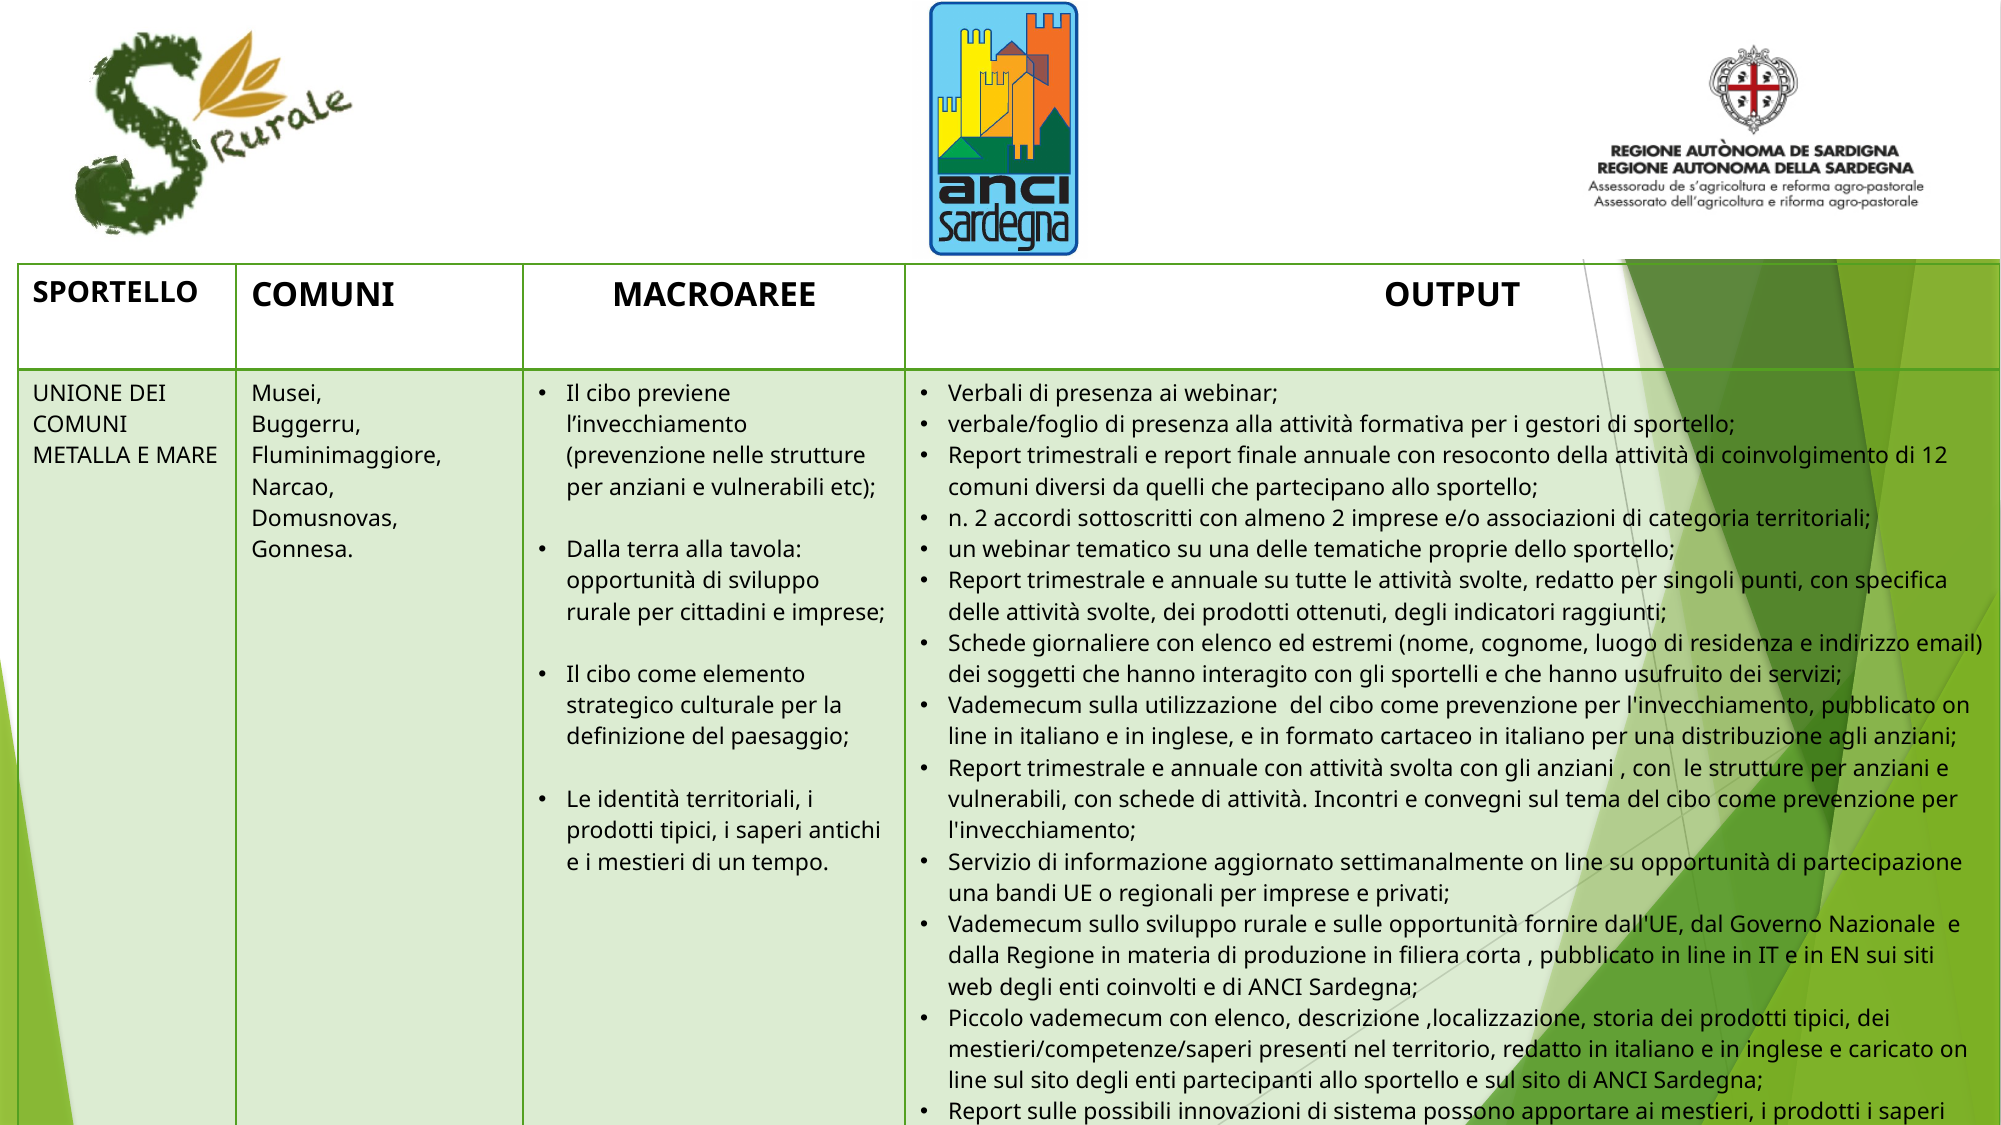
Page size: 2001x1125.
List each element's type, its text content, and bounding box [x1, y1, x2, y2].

table_header COMUNI [237, 265, 522, 368]
picture [911, 1, 1088, 259]
table_cell Musei, Buggerru, Fluminimaggiore, Narcao, Domusnovas, Gonnesa. [237, 371, 522, 1125]
table_cell UNIONE DEI COMUNI METALLA E MARE [19, 371, 235, 1125]
table_cell Verbali di presenza ai webinar; verbale/foglio di presenza alla attività formativa per i gestori di sportello; Report trimestrali e report finale annuale con resoconto della attività di coinvolgimento di 12 comuni diversi da quelli che partecipano allo sportello; n. 2 accordi sottoscritti con almeno 2 imprese e/o associazioni di categoria territoriali; un webinar tematico su una delle tematiche proprie dello sportello; Report trimestrale e annuale su tutte le attività svolte, redatto per singoli punti, con specifica delle attività svolte, dei prodotti ottenuti, degli indicatori raggiunti; Schede giornaliere con elenco ed estremi (nome, cognome, luogo di residenza e indirizzo email) dei soggetti che hanno interagito con gli sportelli e che hanno usufruito dei servizi; Vademecum sulla utilizzazione del cibo come prevenzione per l'invecchiamento, pubblicato on line in italiano e in inglese, e in formato cartaceo in italiano per una distribuzione agli anziani; Report trimestrale e annuale con attività svolta con gli anziani , con le strutture per anziani e vulnerabili, con schede di attività. Incontri e convegni sul tema del cibo come prevenzione per l'invecchiamento; Servizio di informazione aggiornato settimanalmente on line su opportunità di partecipazione una bandi UE o regionali per imprese e privati; Vademecum sullo sviluppo rurale e sulle opportunità fornire dall'UE, dal Governo Nazionale e dalla Regione in materia di produzione in filiera corta , pubblicato in line in IT e in EN sui siti web degli enti coinvolti e di ANCI Sardegna; Piccolo vademecum con elenco, descrizione ,localizzazione, storia dei prodotti tipici, dei mestieri/competenze/saperi presenti nel territorio, redatto in italiano e in inglese e caricato on line sul sito degli enti partecipanti allo sportello e sul sito di ANCI Sardegna; Report sulle possibili innovazioni di sistema possono apportare ai mestieri, i prodotti i saperi tradizionali in modo da rendere più attrattiva ed economicamente sostenibile la loro gestione, in italiano e in inglese, caricato on line sul sito degli enti partecipanti allo sportello e sul sito di ANCI Sardegna. [906, 371, 1999, 1125]
table_header OUTPUT [906, 265, 1999, 368]
table_header MACROAREE [524, 265, 904, 368]
picture [39, 6, 377, 256]
table_header SPORTELLO [19, 265, 235, 368]
picture [1513, 0, 2000, 259]
table_cell Il cibo previene l’invecchiamento (prevenzione nelle strutture per anziani e vulnerabili etc); Dalla terra alla tavola: opportunità di sviluppo rurale per cittadini e imprese; Il cibo come elemento strategico culturale per la definizione del paesaggio; Le identità territoriali, i prodotti tipici, i saperi antichi e i mestieri di un tempo. [524, 371, 904, 1125]
